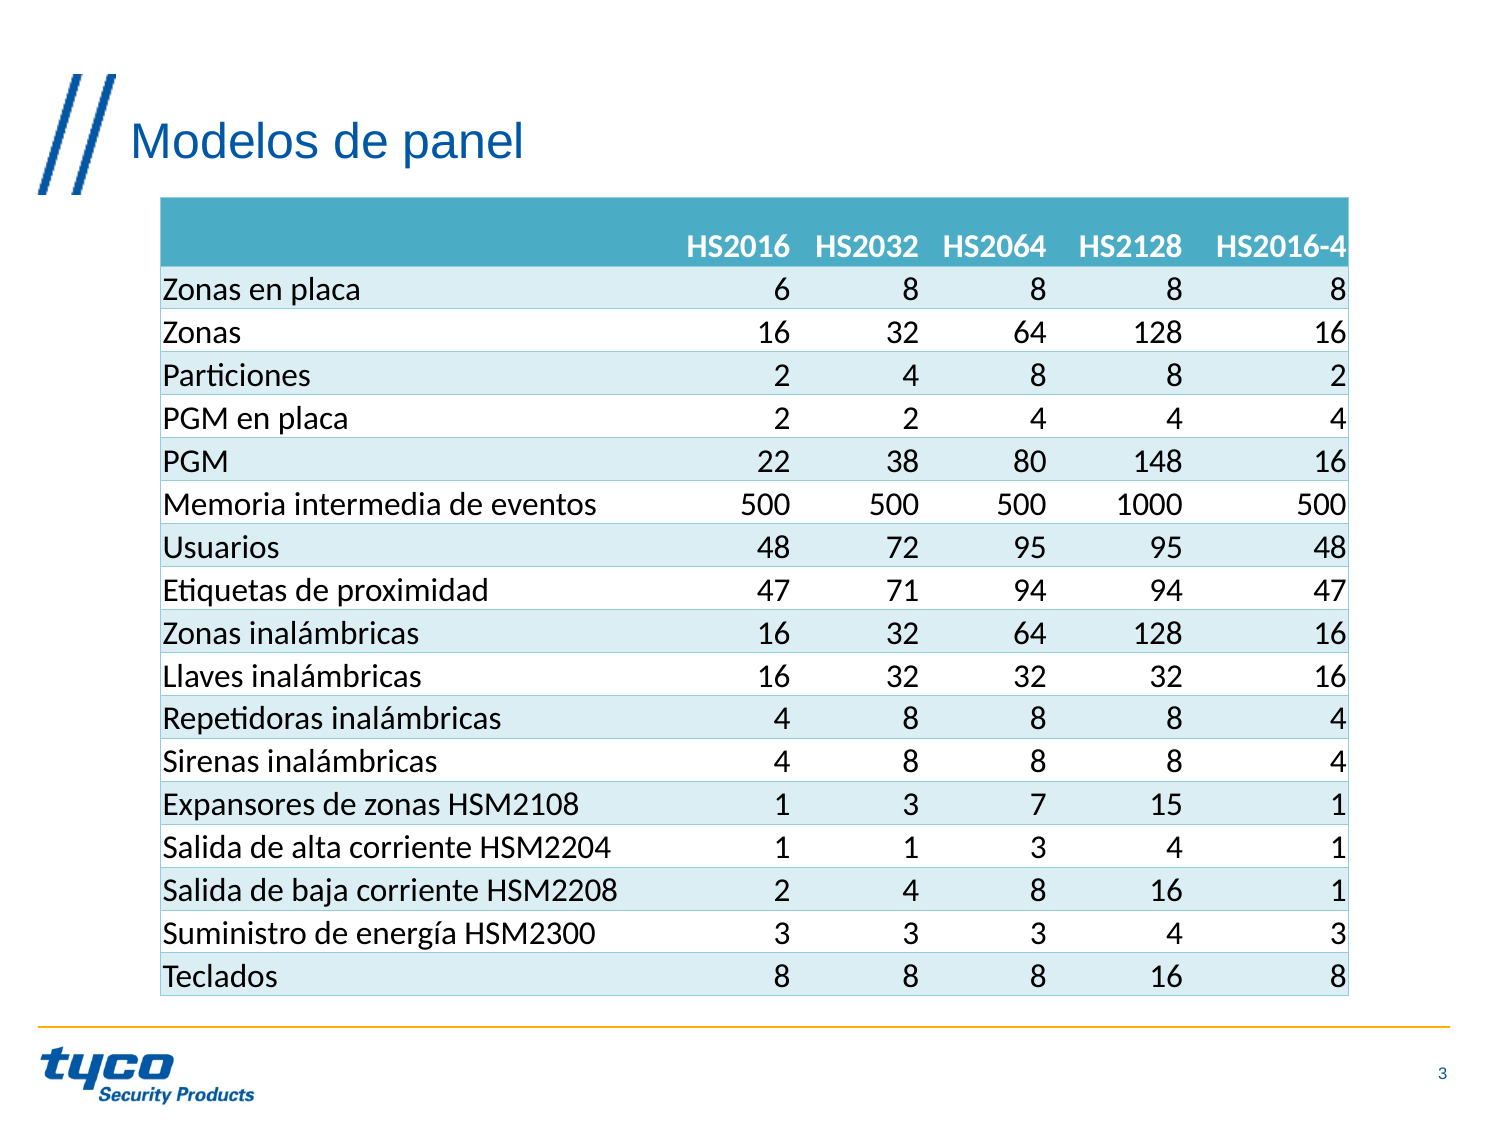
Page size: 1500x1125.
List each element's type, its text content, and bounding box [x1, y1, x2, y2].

table_cell 4 [1184, 395, 1348, 437]
table_cell 2 [668, 395, 792, 437]
table_cell Zonas inalámbricas [161, 610, 668, 652]
table_cell 8 [921, 352, 1048, 394]
table_cell Zonas en placa [161, 267, 668, 308]
table_header [161, 198, 668, 266]
table_cell 7 [921, 782, 1048, 824]
table_cell 4 [792, 352, 921, 394]
table_cell Zonas [161, 309, 668, 351]
table_cell 16 [668, 309, 792, 351]
table_cell 4 [1048, 911, 1184, 952]
table_cell 2 [1184, 352, 1348, 394]
table_cell 8 [1048, 352, 1184, 394]
table_header HS2128 [1048, 198, 1184, 266]
table_cell Llaves inalámbricas [161, 653, 668, 695]
table_cell Memoria intermedia de eventos [161, 481, 668, 523]
text_box [97, 1061, 228, 1091]
table_cell 8 [1184, 267, 1348, 308]
table_cell 8 [668, 953, 792, 995]
table_cell 8 [792, 739, 921, 781]
table_cell 94 [1048, 567, 1184, 609]
table_cell 3 [792, 911, 921, 952]
table_cell 8 [792, 696, 921, 738]
table_cell 500 [921, 481, 1048, 523]
table_cell 4 [1184, 696, 1348, 738]
table_cell 8 [921, 267, 1048, 308]
table_cell 8 [1048, 267, 1184, 308]
table_cell 16 [1184, 610, 1348, 652]
table_cell 64 [921, 309, 1048, 351]
table_cell 2 [668, 868, 792, 910]
table_cell 4 [1048, 395, 1184, 437]
table_header HS2064 [921, 198, 1048, 266]
table_cell 95 [1048, 524, 1184, 566]
slide_number 3 [1387, 1042, 1463, 1103]
table_cell Particiones [161, 352, 668, 394]
table_cell 72 [792, 524, 921, 566]
table_cell Salida de alta corriente HSM2204 [161, 825, 668, 867]
table_cell 1 [1184, 825, 1348, 867]
table_cell 6 [668, 267, 792, 308]
table_cell 32 [1048, 653, 1184, 695]
table_cell Suministro de energía HSM2300 [161, 911, 668, 952]
table_cell 1000 [1048, 481, 1184, 523]
table_cell 500 [792, 481, 921, 523]
table_cell 500 [1184, 481, 1348, 523]
picture [34, 1040, 260, 1107]
table_cell 22 [668, 438, 792, 480]
table_cell 32 [921, 653, 1048, 695]
table_cell 80 [921, 438, 1048, 480]
table_cell 3 [668, 911, 792, 952]
table_cell 32 [792, 653, 921, 695]
table_cell 71 [792, 567, 921, 609]
table_cell 8 [1184, 953, 1348, 995]
table_cell 16 [1048, 953, 1184, 995]
table_cell 15 [1048, 782, 1184, 824]
table_cell 8 [921, 739, 1048, 781]
title Modelos de panel [115, 44, 1426, 233]
table_cell 8 [792, 953, 921, 995]
table_cell 64 [921, 610, 1048, 652]
table_header HS2016-4 [1184, 198, 1348, 266]
table_cell 16 [1184, 438, 1348, 480]
table_cell Salida de baja corriente HSM2208 [161, 868, 668, 910]
table_cell 500 [668, 481, 792, 523]
table_header HS2016 [668, 198, 792, 266]
table_cell 16 [668, 653, 792, 695]
table_cell 16 [1184, 309, 1348, 351]
table_cell 3 [921, 825, 1048, 867]
table_cell 1 [792, 825, 921, 867]
table_cell 1 [1184, 868, 1348, 910]
table_cell 32 [792, 309, 921, 351]
table_cell 128 [1048, 309, 1184, 351]
table_header HS2032 [792, 198, 921, 266]
table_cell PGM [161, 438, 668, 480]
table_cell 48 [1184, 524, 1348, 566]
table_cell 8 [792, 267, 921, 308]
table_cell 8 [921, 696, 1048, 738]
table_cell 128 [1048, 610, 1184, 652]
table_cell 47 [668, 567, 792, 609]
table_cell 4 [792, 868, 921, 910]
table_cell Etiquetas de proximidad [161, 567, 668, 609]
table_cell 95 [921, 524, 1048, 566]
table_cell 148 [1048, 438, 1184, 480]
table_cell 16 [1048, 868, 1184, 910]
table_cell Expansores de zonas HSM2108 [161, 782, 668, 824]
table_cell 48 [668, 524, 792, 566]
table_cell 16 [668, 610, 792, 652]
table_cell 94 [921, 567, 1048, 609]
table_cell 4 [668, 696, 792, 738]
table_cell PGM en placa [161, 395, 668, 437]
table_cell 8 [1048, 739, 1184, 781]
table_cell Sirenas inalámbricas [161, 739, 668, 781]
table_cell 4 [1048, 825, 1184, 867]
table_cell Usuarios [161, 524, 668, 566]
table_cell 32 [792, 610, 921, 652]
table_cell 3 [921, 911, 1048, 952]
table_cell Teclados [161, 953, 668, 995]
table_cell 2 [668, 352, 792, 394]
table_cell 4 [668, 739, 792, 781]
table_cell 4 [921, 395, 1048, 437]
table_cell 8 [921, 868, 1048, 910]
table_cell 38 [792, 438, 921, 480]
table_cell Repetidoras inalámbricas [161, 696, 668, 738]
table_cell 1 [668, 782, 792, 824]
table_cell 4 [1184, 739, 1348, 781]
table_cell 16 [1184, 653, 1348, 695]
picture [37, 74, 115, 195]
table_cell 8 [1048, 696, 1184, 738]
table_cell 8 [921, 953, 1048, 995]
table_cell 2 [792, 395, 921, 437]
table_cell 47 [1184, 567, 1348, 609]
table_cell 3 [1184, 911, 1348, 952]
table_cell 3 [792, 782, 921, 824]
table_cell 1 [1184, 782, 1348, 824]
table_cell 1 [668, 825, 792, 867]
